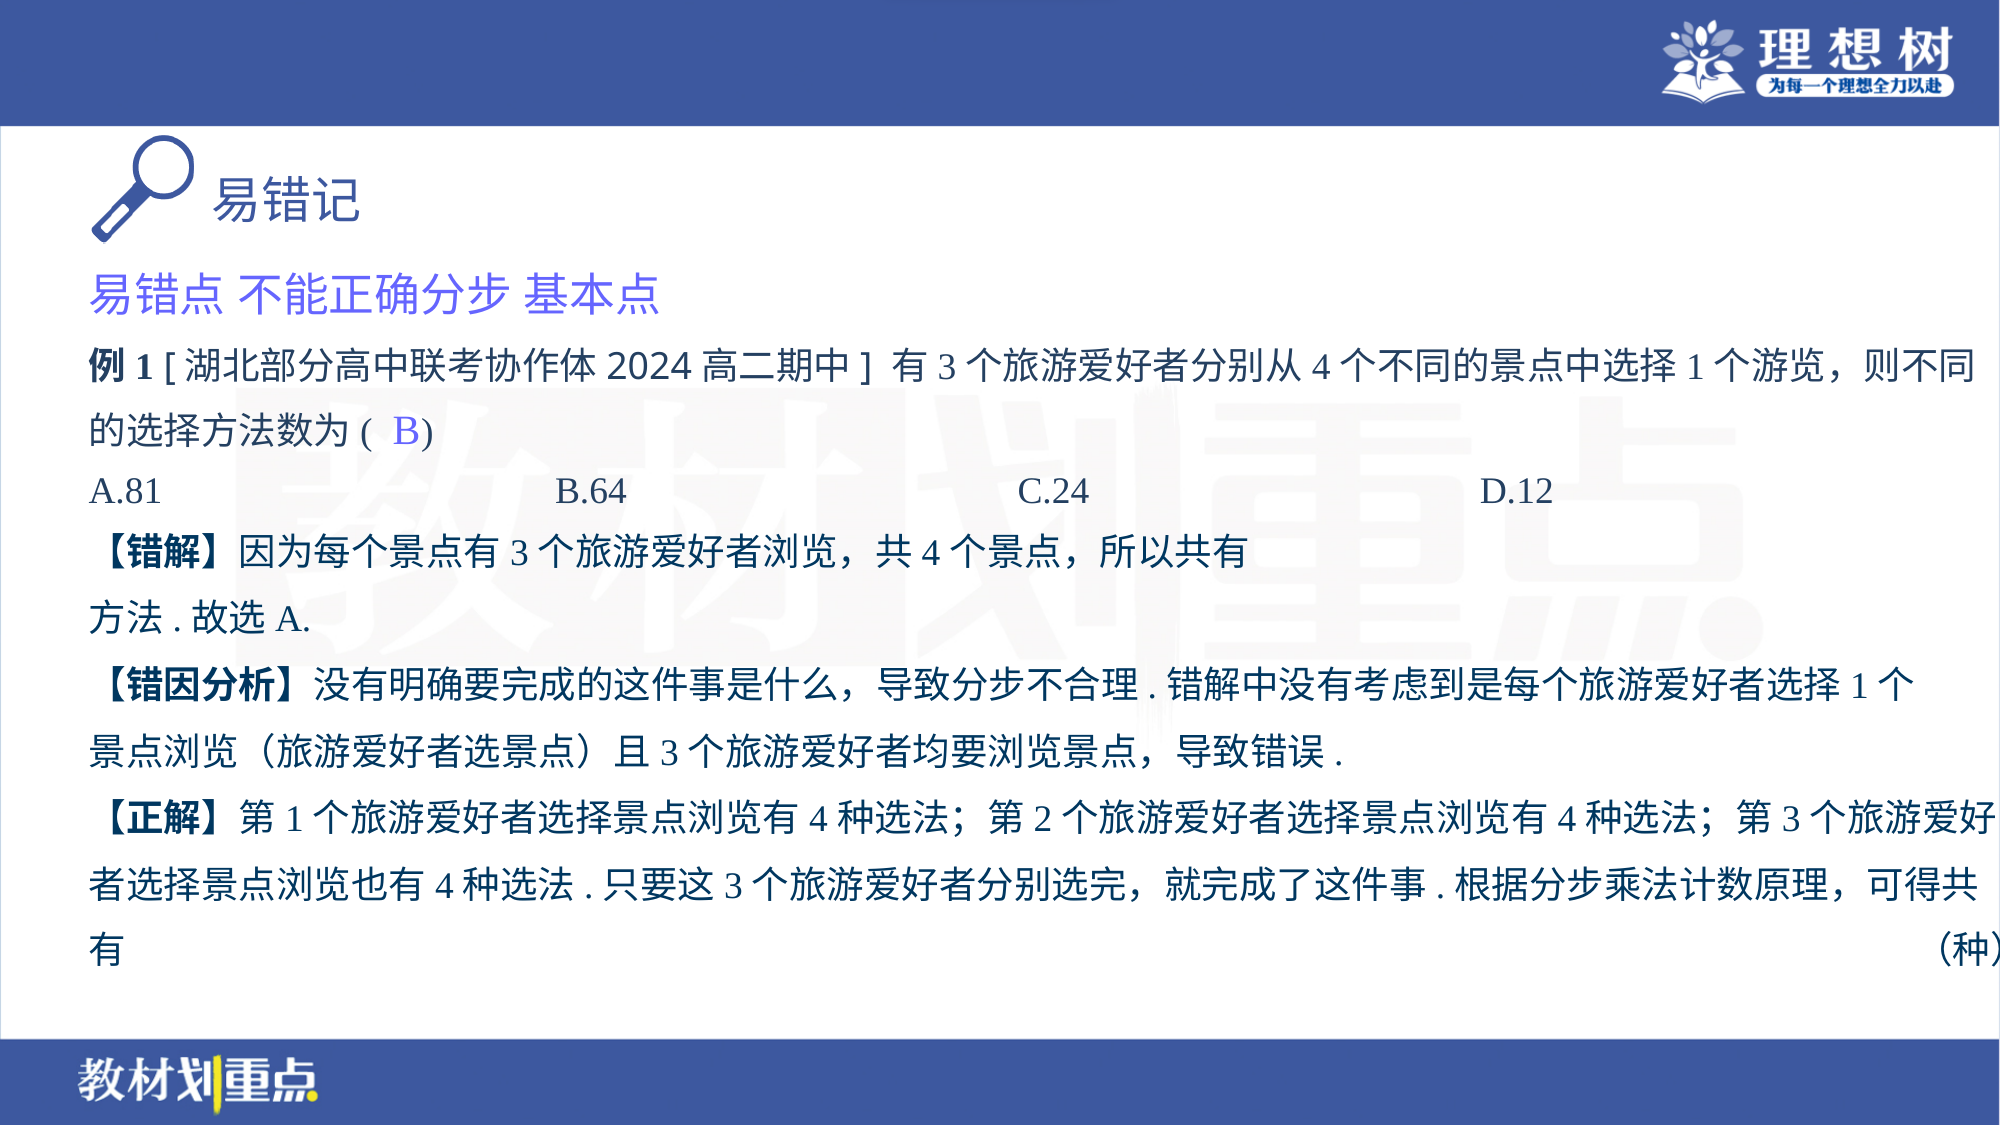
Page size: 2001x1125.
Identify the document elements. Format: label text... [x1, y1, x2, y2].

text_box 易错点 不能正确分步 基本点 [88, 240, 1911, 313]
text_box 例1 [湖北部分高中联考协作体2024高二期中] 有3个旅游爱好者分别从4个不同的景点中选择1个游览，则不同 的选择方法数为( ) [88, 320, 1911, 445]
text_box A.81 B.64 C.24 D.12 [88, 446, 1911, 504]
picture [0, 0, 2000, 1125]
text_box B [377, 401, 436, 446]
text_box 易错记 [211, 155, 507, 240]
